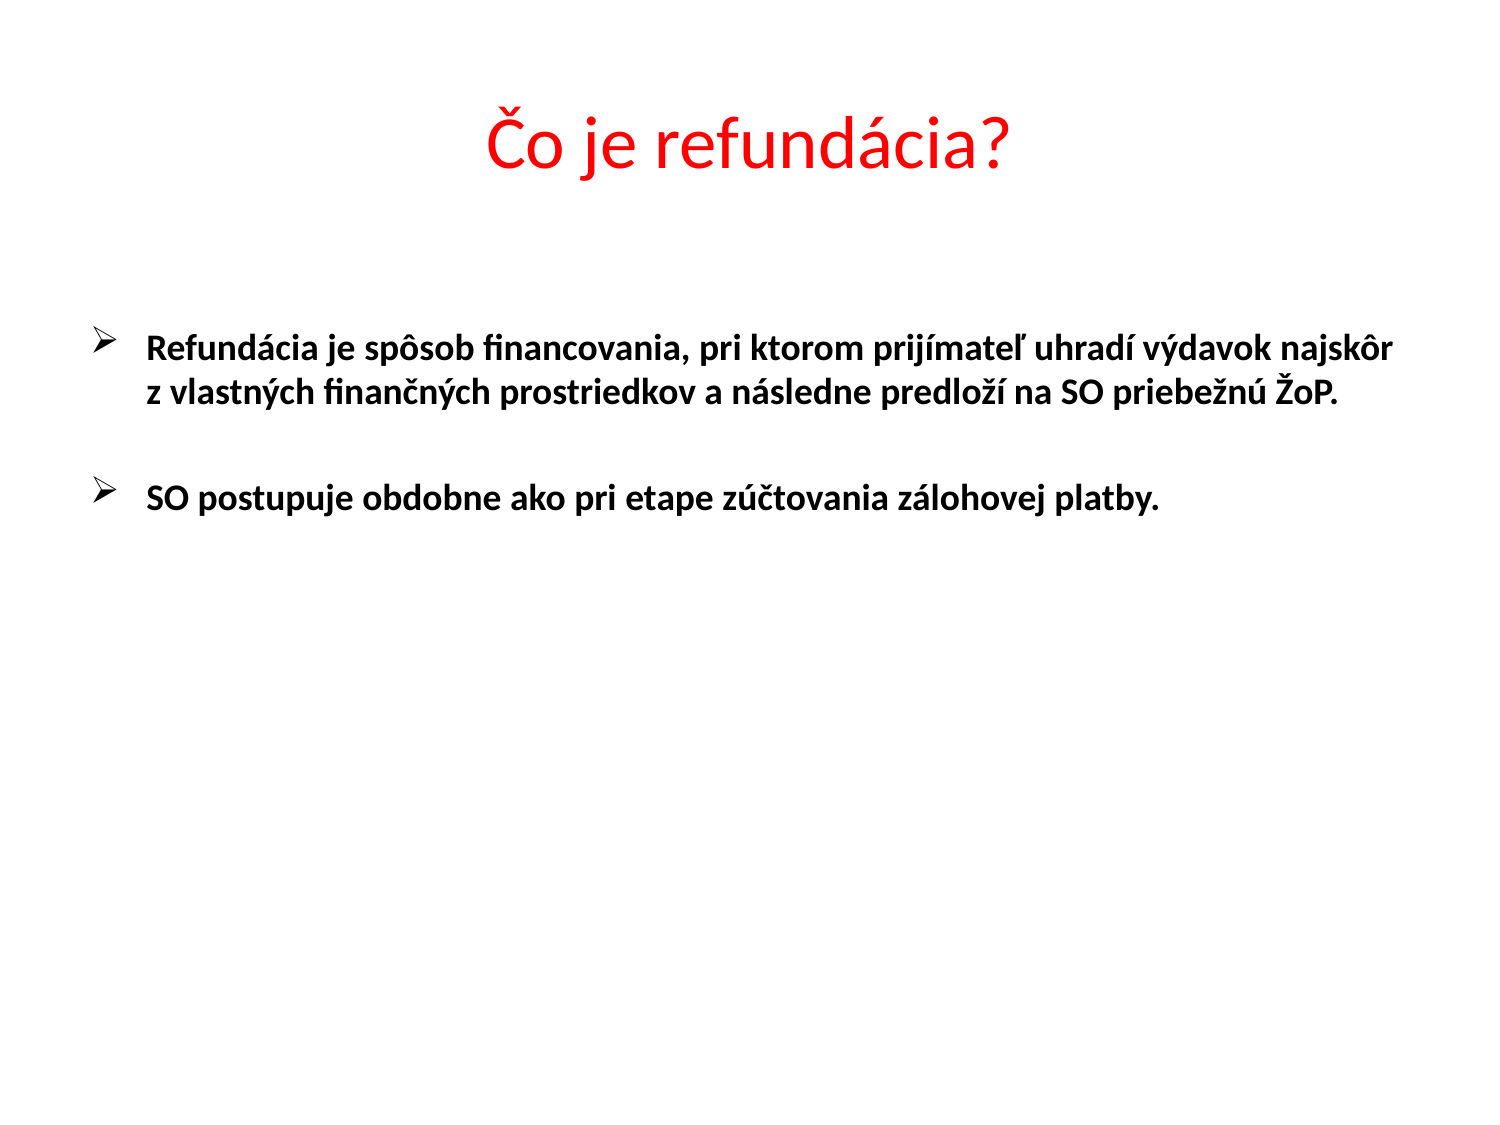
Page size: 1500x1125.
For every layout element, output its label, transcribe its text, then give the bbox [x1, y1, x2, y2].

title Čo je refundácia? [74, 44, 1426, 233]
list Refundácia je spôsob financovania, pri ktorom prijímateľ uhradí výdavok najskôr z vlastných finančných prostriedkov a následne predloží na SO priebežnú ŽoP. SO postupuje obdobne ako pri etape zúčtovania zálohovej platby. [74, 262, 1426, 1006]
